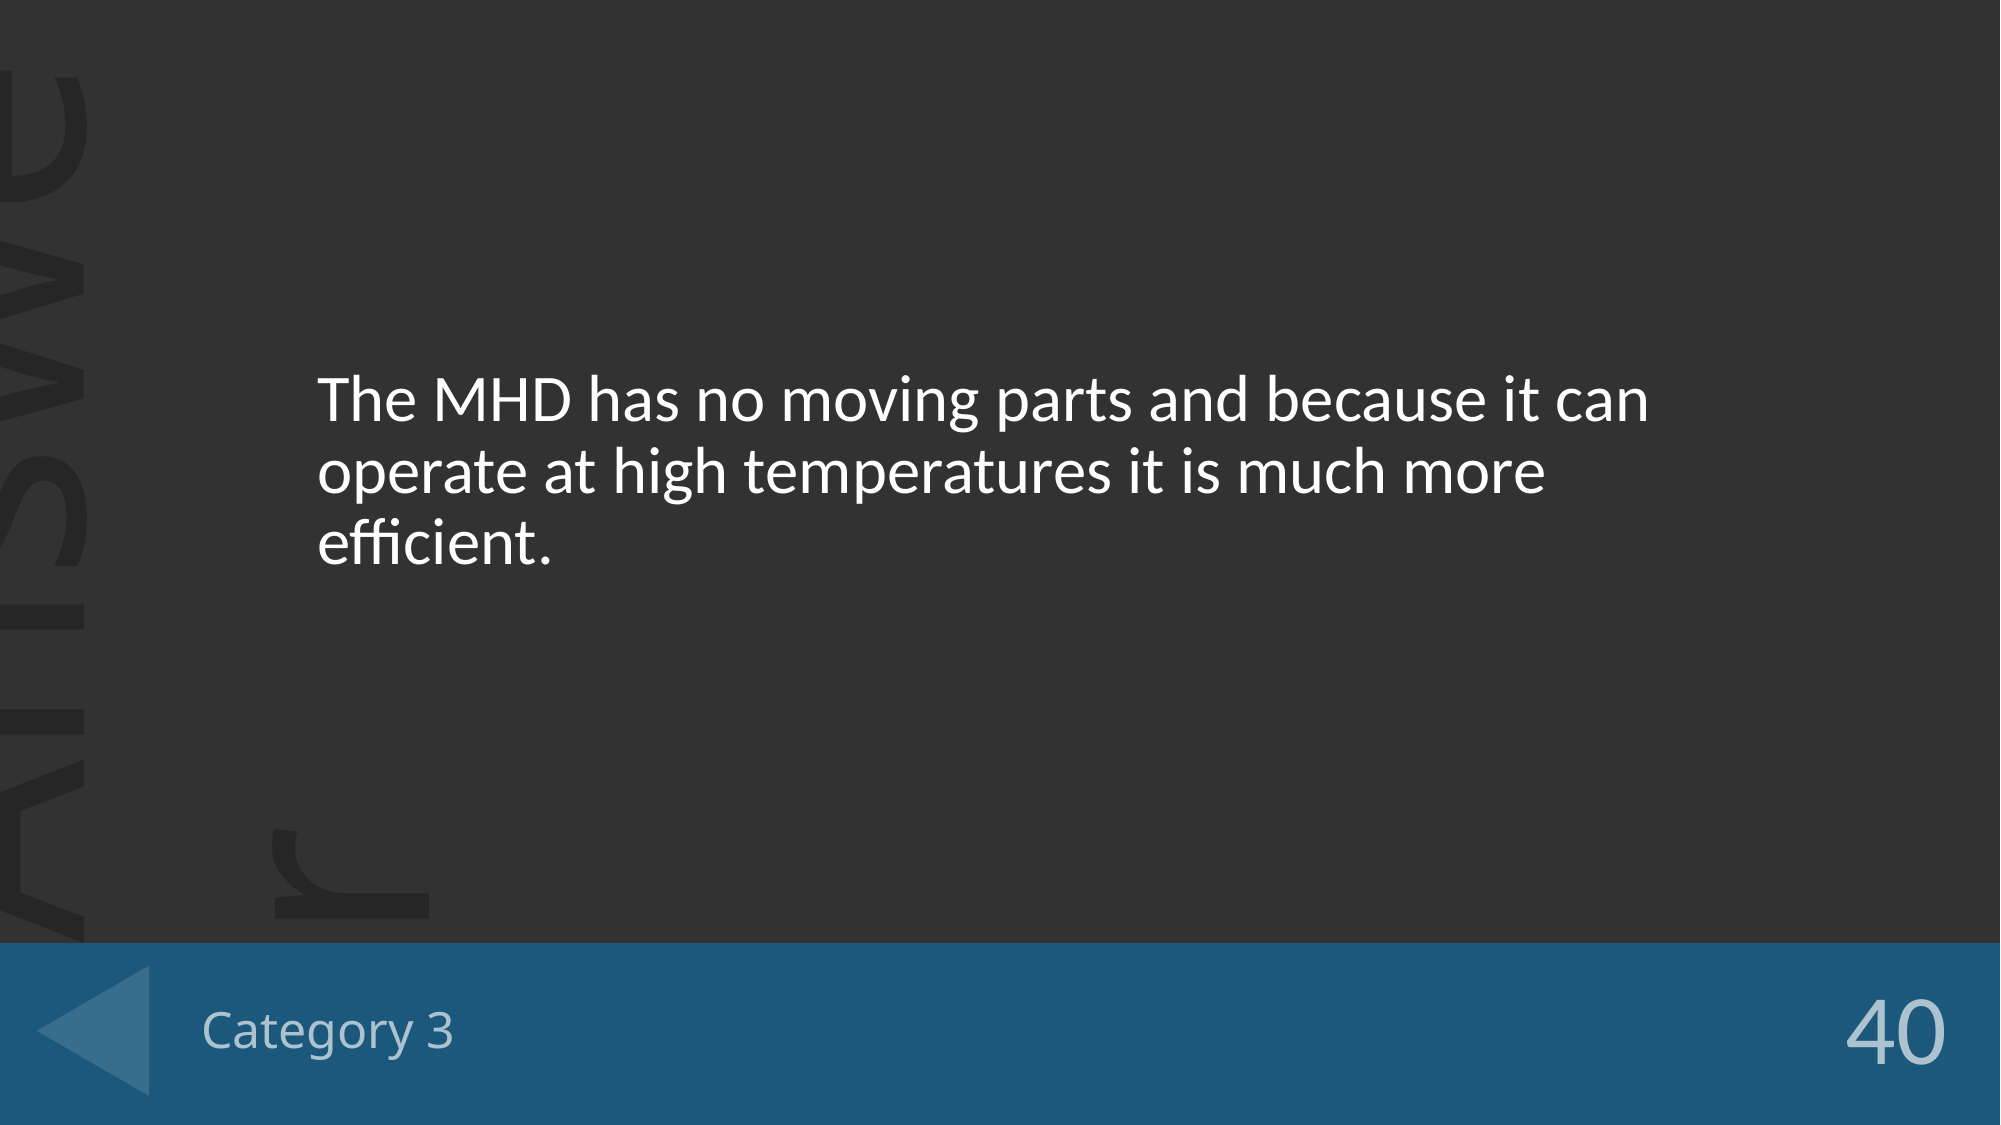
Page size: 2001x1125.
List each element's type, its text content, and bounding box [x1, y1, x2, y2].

title Category 3 [185, 967, 1494, 1097]
list The MHD has no moving parts and because it can operate at high temperatures it is much more efficient. [302, 307, 1760, 636]
list 40 [1494, 967, 1963, 1097]
